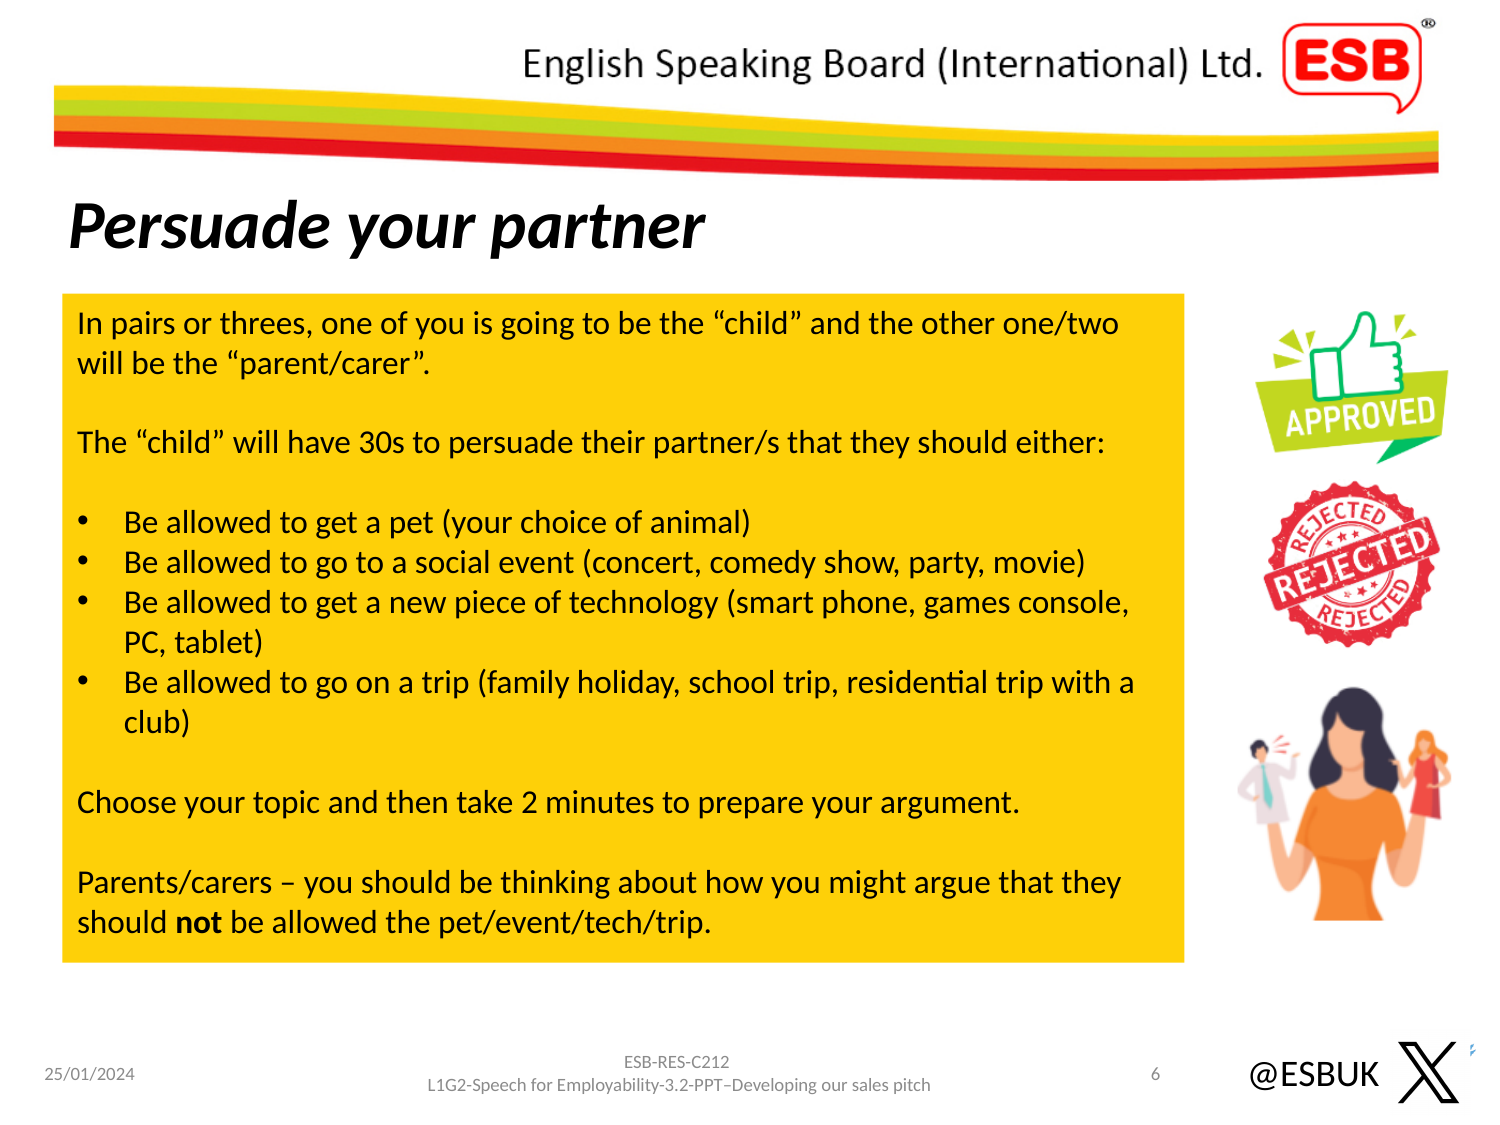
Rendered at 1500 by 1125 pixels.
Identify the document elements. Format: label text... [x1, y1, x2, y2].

title Persuade your partner [53, 172, 1347, 279]
footer ESB-RES-C212 L1G2-Speech for Employability-3.2-PPT–Developing our sales pitch [395, 1042, 930, 1103]
picture [0, 0, 1500, 189]
picture [1390, 1029, 1476, 1116]
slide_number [29, 1042, 367, 1103]
text_box In pairs or threes, one of you is going to be the “child” and the other one/two will be the “parent/carer”. The “child” will have 30s to persuade their partner/s that they should either: Be allowed to get a pet (your choice of animal) Be allowed to go to a social event (concert, comedy show, party, movie) Be allowed to get a new piece of technology (smart phone, games console, PC, tablet) Be allowed to go on a trip (family holiday, school trip, residential trip with a club) Choose your topic and then take 2 minutes to prepare your argument. Parents/carers – you should be thinking about how you might argue that they should not be allowed the pet/event/tech/trip. [61, 293, 1186, 964]
slide_number 6 [930, 1042, 1176, 1103]
picture [1220, 261, 1474, 957]
